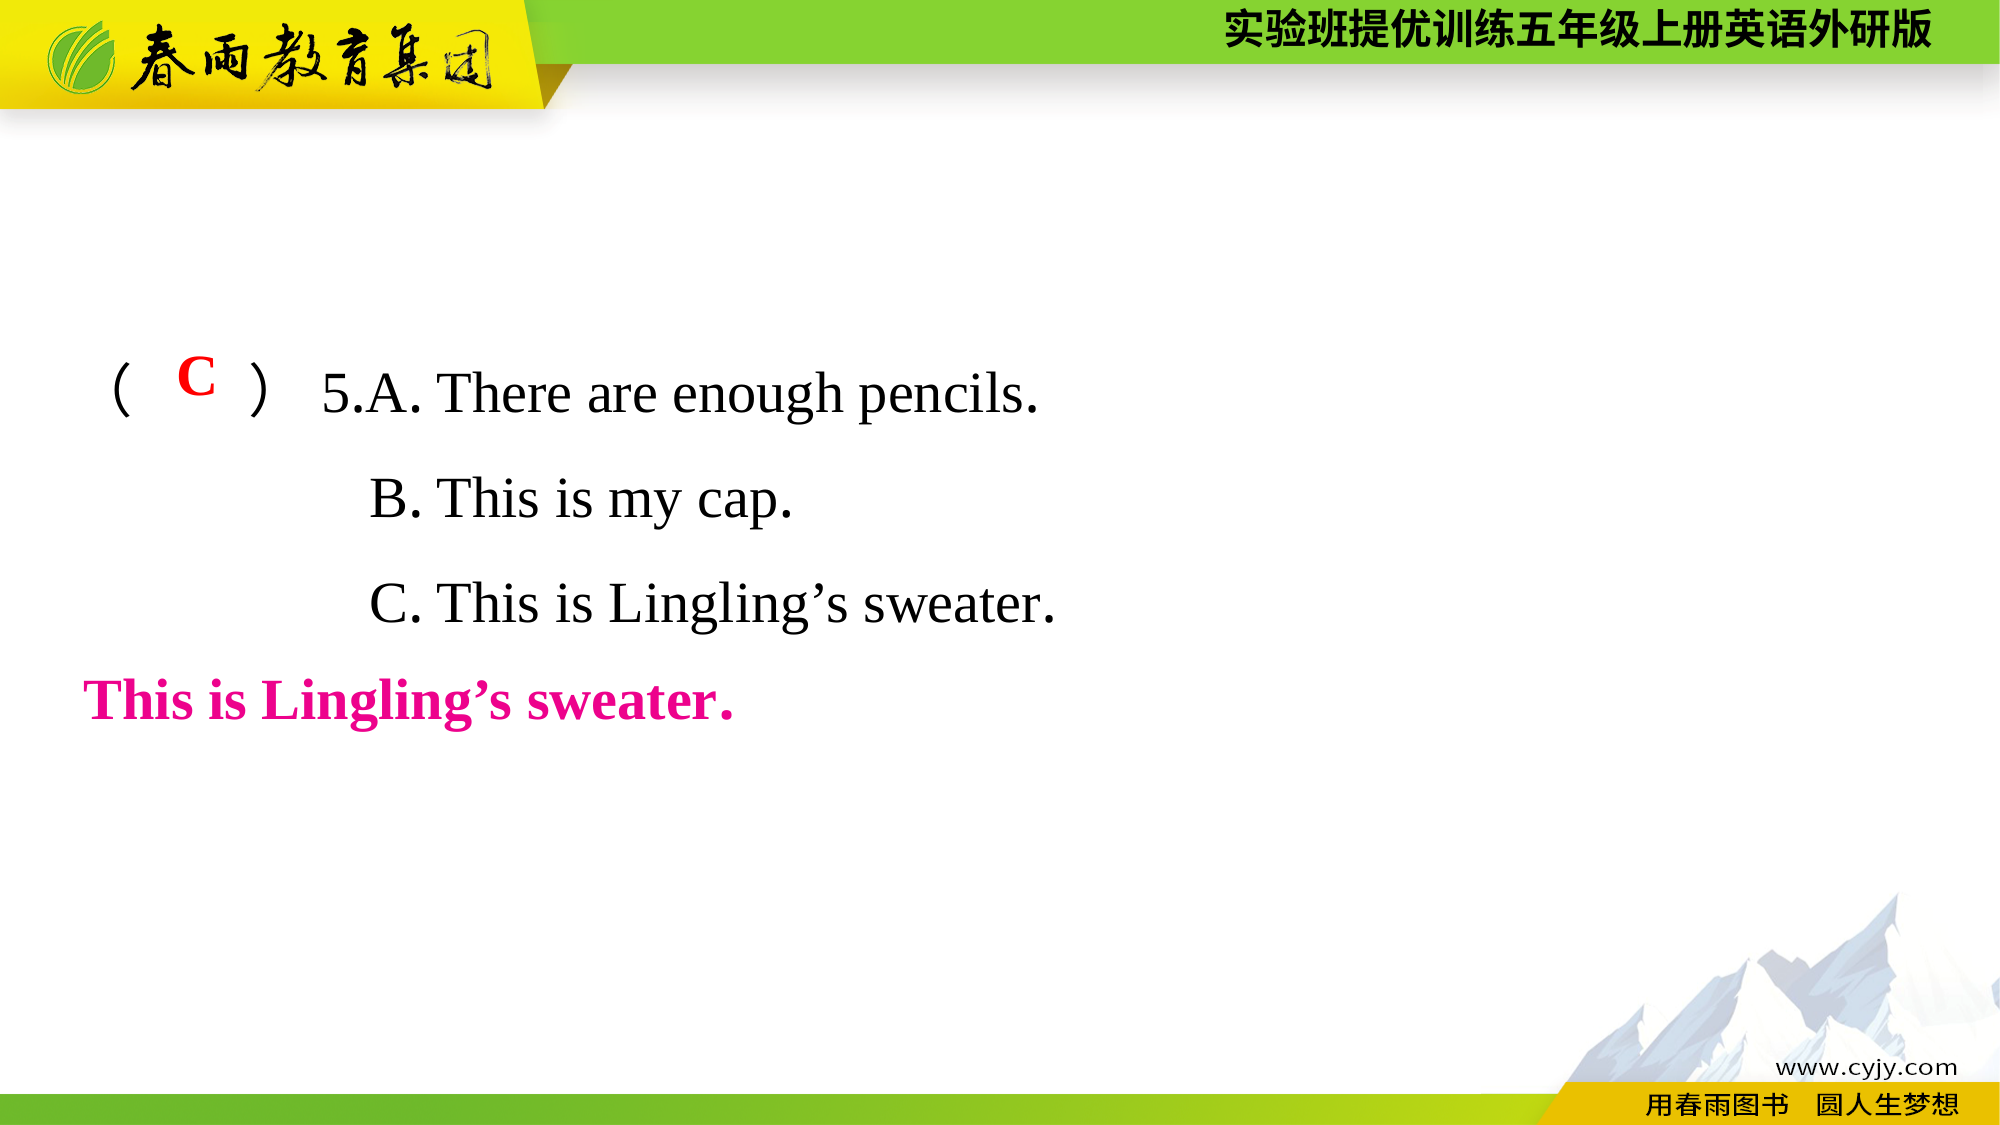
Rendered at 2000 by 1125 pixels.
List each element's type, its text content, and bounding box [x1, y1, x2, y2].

text_box This is Lingling’s sweater. [69, 618, 750, 739]
list （ ）5.A. There are enough pencils. B. This is my cap. C. This is Lingling’s sweater. [59, 311, 1944, 632]
picture [0, 0, 2000, 1125]
text_box C [161, 329, 234, 414]
